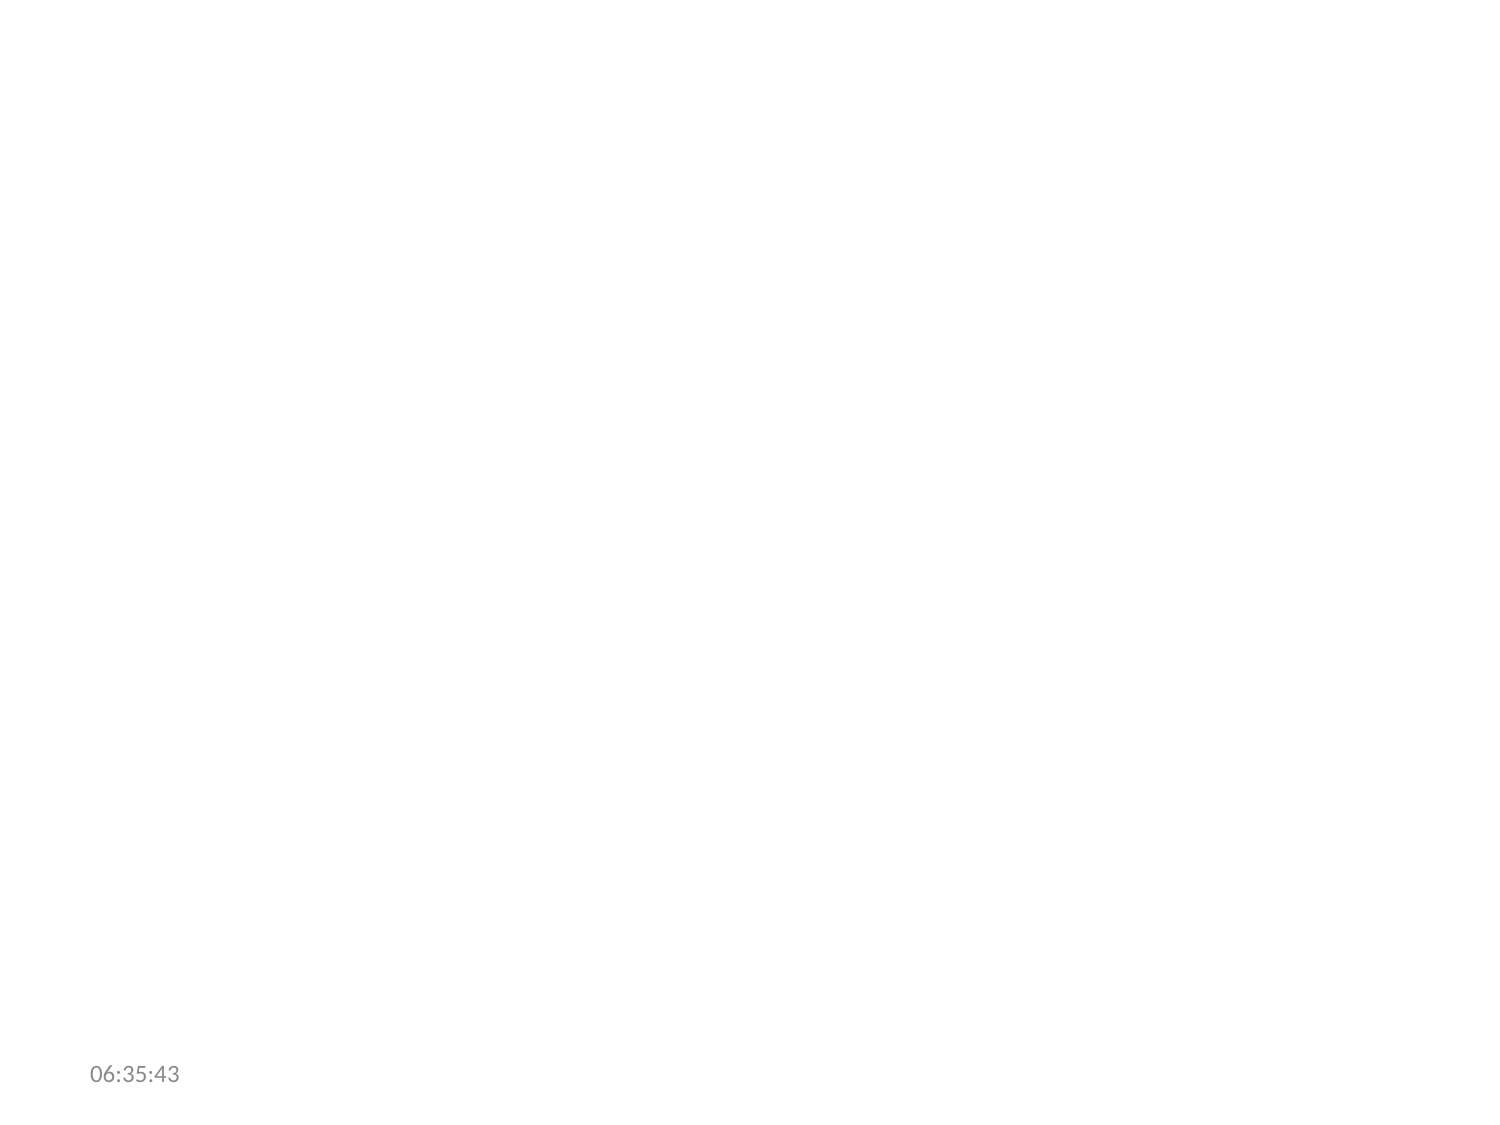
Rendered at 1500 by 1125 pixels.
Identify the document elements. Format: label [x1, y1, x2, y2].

slide_number [75, 1042, 425, 1103]
